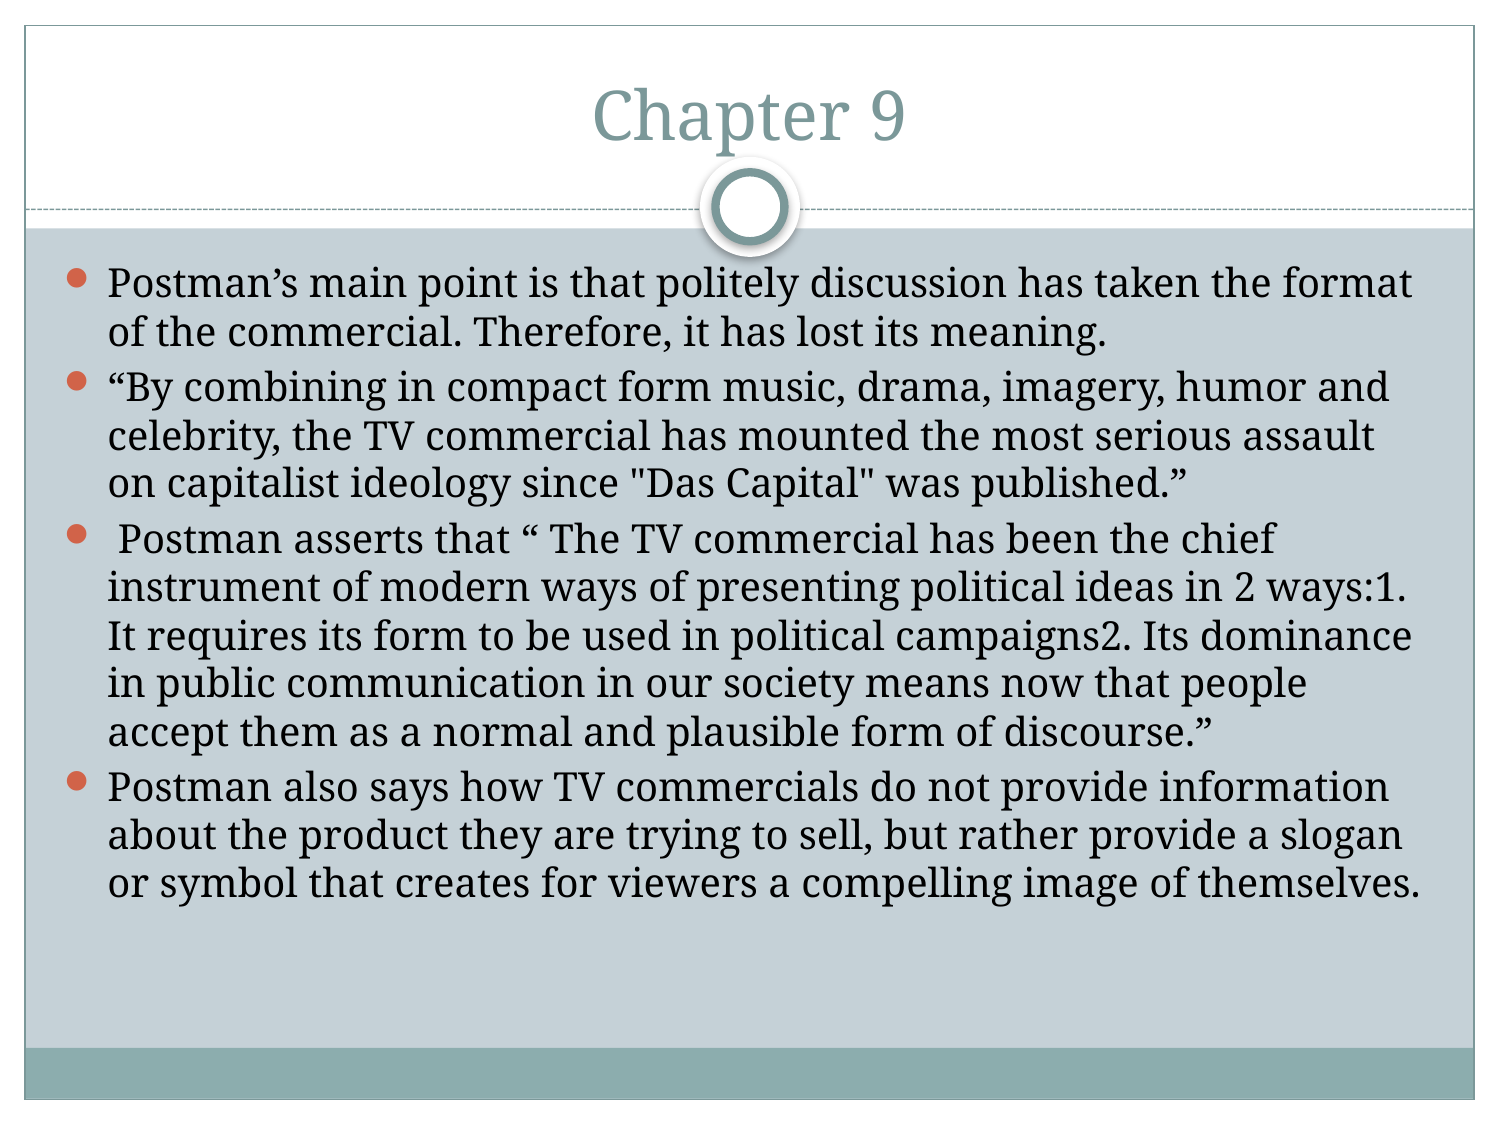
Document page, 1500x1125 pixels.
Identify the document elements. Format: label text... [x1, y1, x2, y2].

list Postman’s main point is that politely discussion has taken the format of the commercial. Therefore, it has lost its meaning. “By combining in compact form music, drama, imagery, humor and celebrity, the TV commercial has mounted the most serious assault on capitalist ideology since "Das Capital" was published.” Postman asserts that “ The TV commercial has been the chief instrument of modern ways of presenting political ideas in 2 ways: 1. It requires its form to be used in political campaigns 2. Its dominance in public communication in our society means now that people accept them as a normal and plausible form of discourse.” Postman also says how TV commercials do not provide information about the product they are trying to sell, but rather provide a slogan or symbol that creates for viewers a compelling image of themselves. [49, 250, 1445, 1001]
title Chapter 9 [49, 37, 1450, 162]
